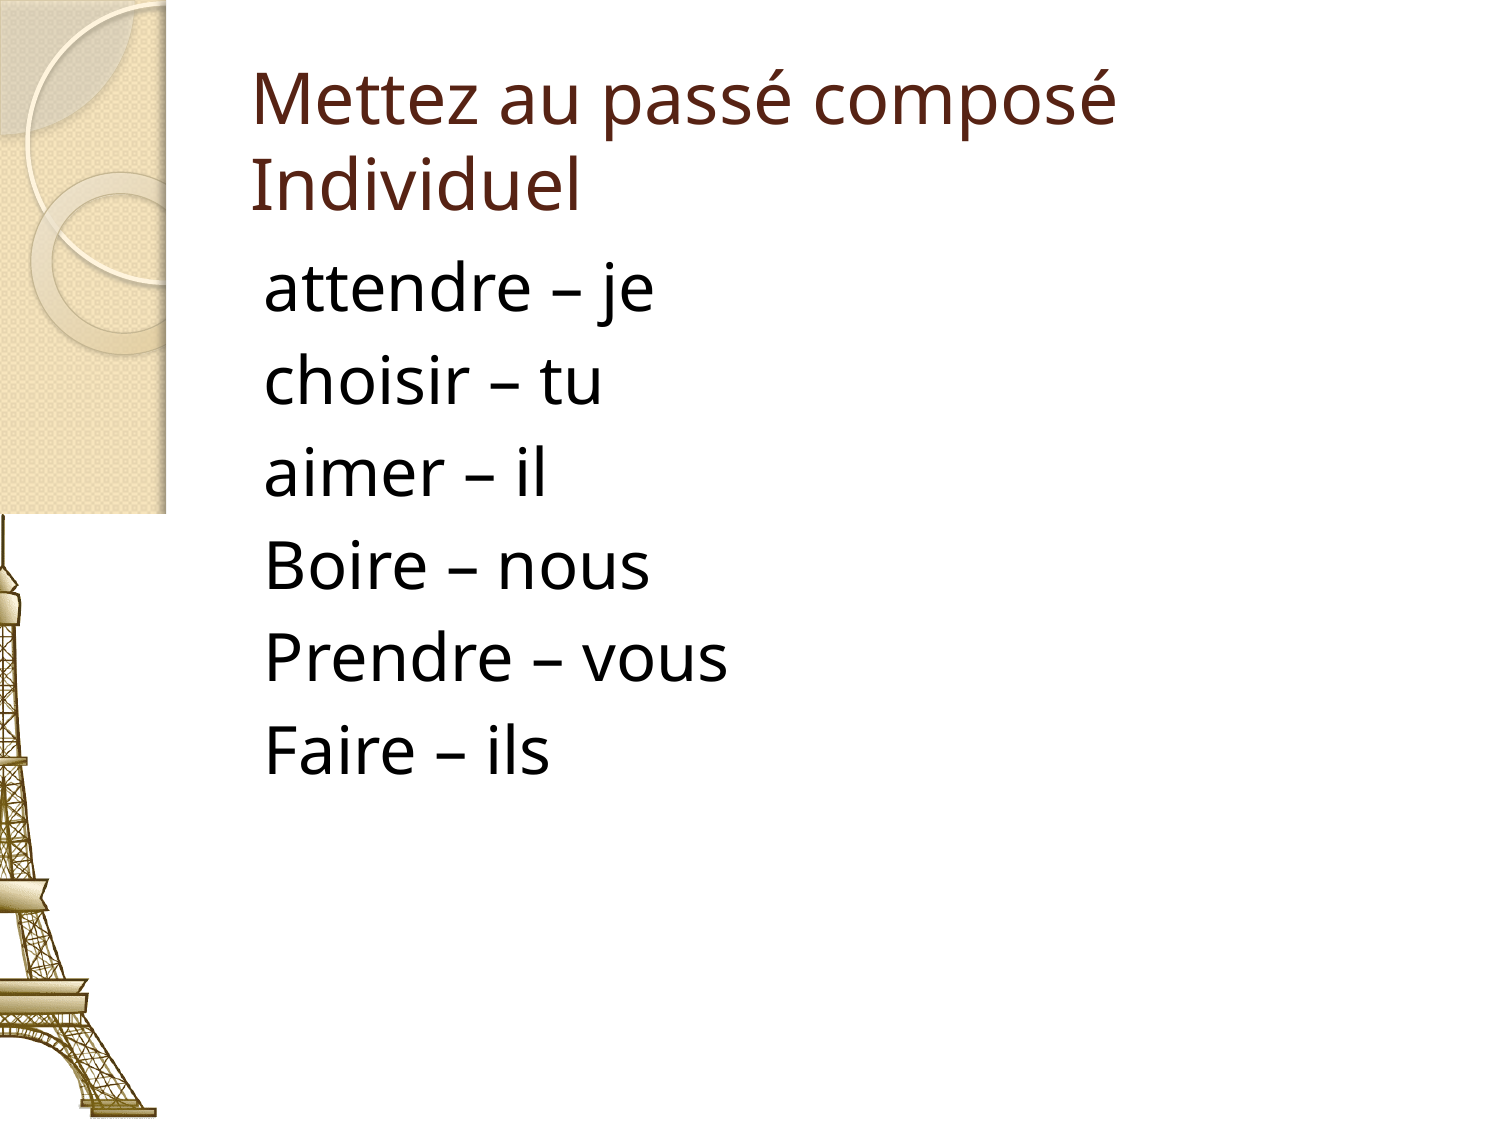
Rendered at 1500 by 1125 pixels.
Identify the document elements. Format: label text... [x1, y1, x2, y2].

list attendre – je choisir – tu aimer – il Boire – nous Prendre – vous Faire – ils [235, 237, 1200, 813]
picture [0, 514, 167, 1125]
title Mettez au passé composé Individuel [235, 45, 1466, 233]
